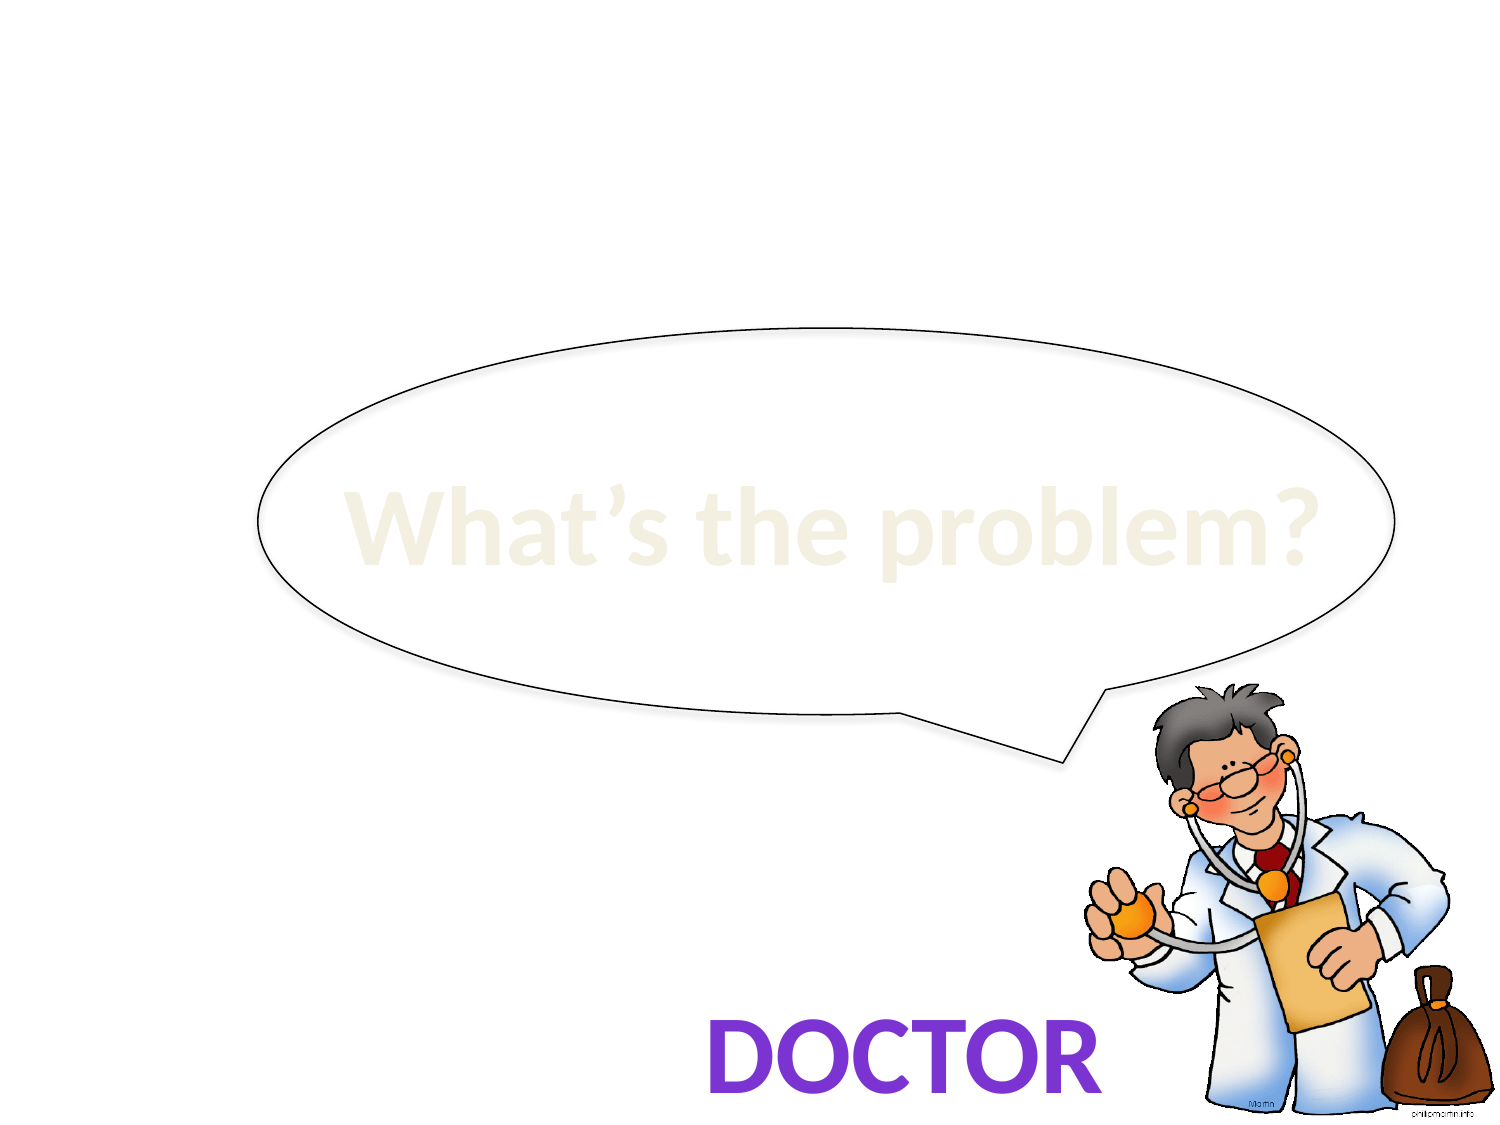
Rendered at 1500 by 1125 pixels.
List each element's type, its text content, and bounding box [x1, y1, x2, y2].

text_box Doctor [689, 973, 1068, 1124]
picture [1073, 669, 1500, 1125]
text_box [257, 327, 1396, 764]
